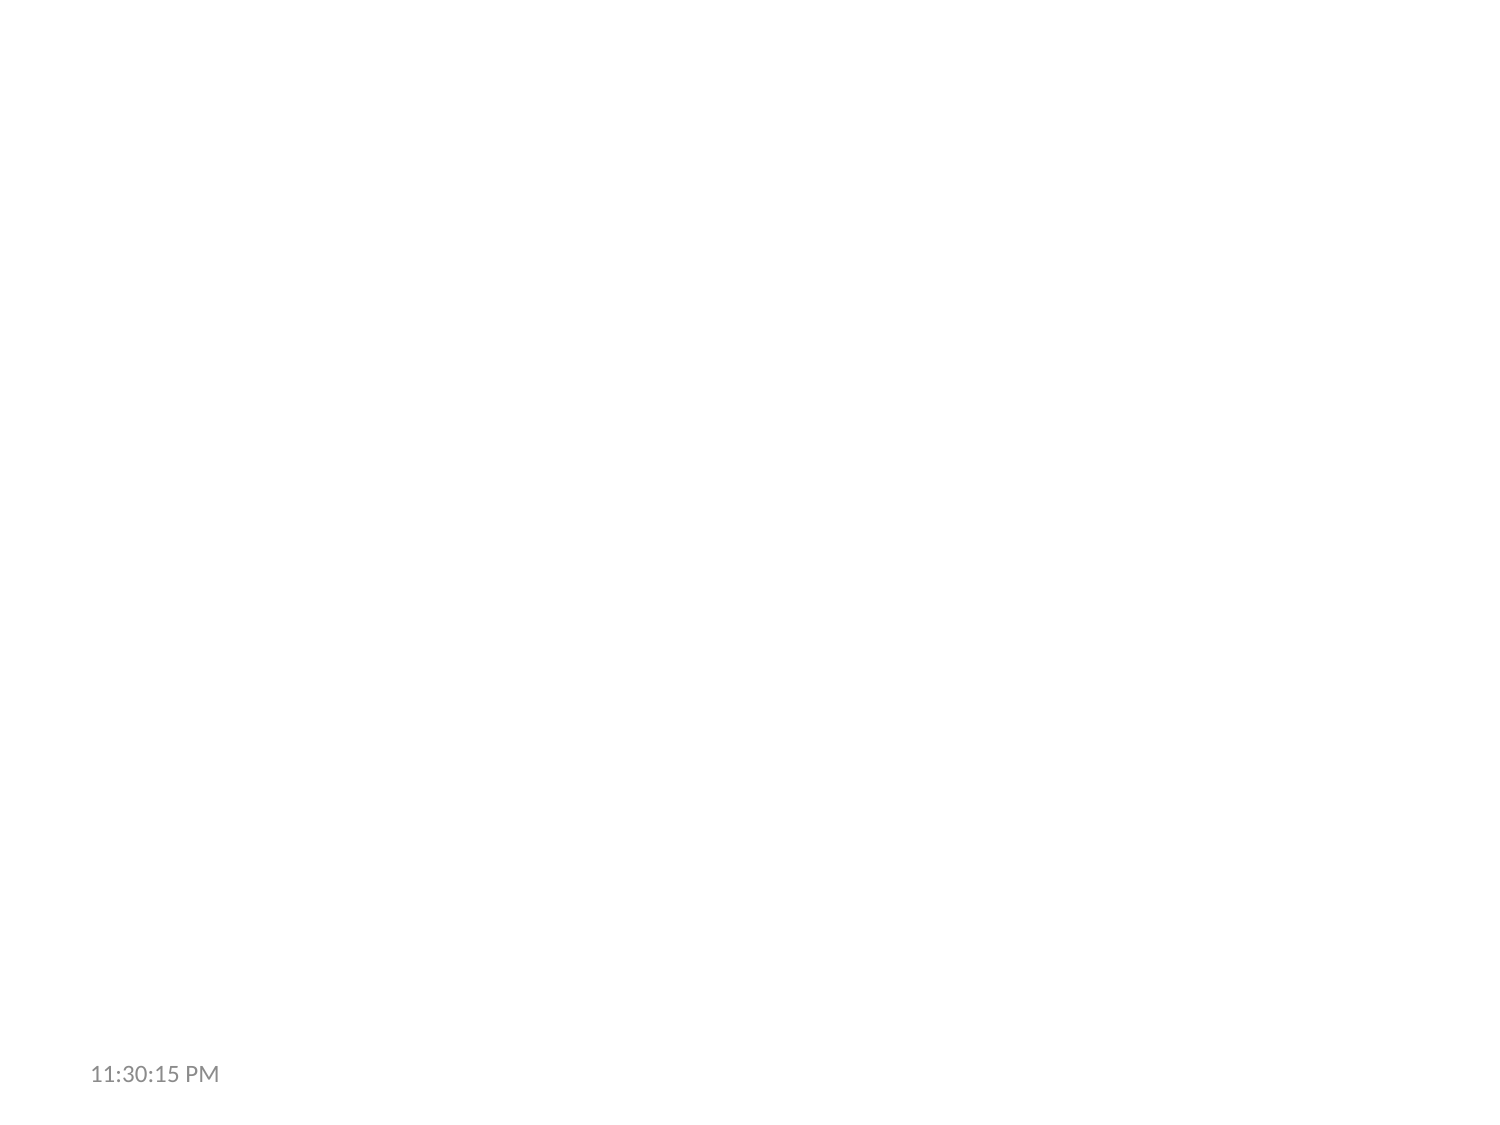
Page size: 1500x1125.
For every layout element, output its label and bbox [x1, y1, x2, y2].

slide_number [75, 1042, 425, 1103]
